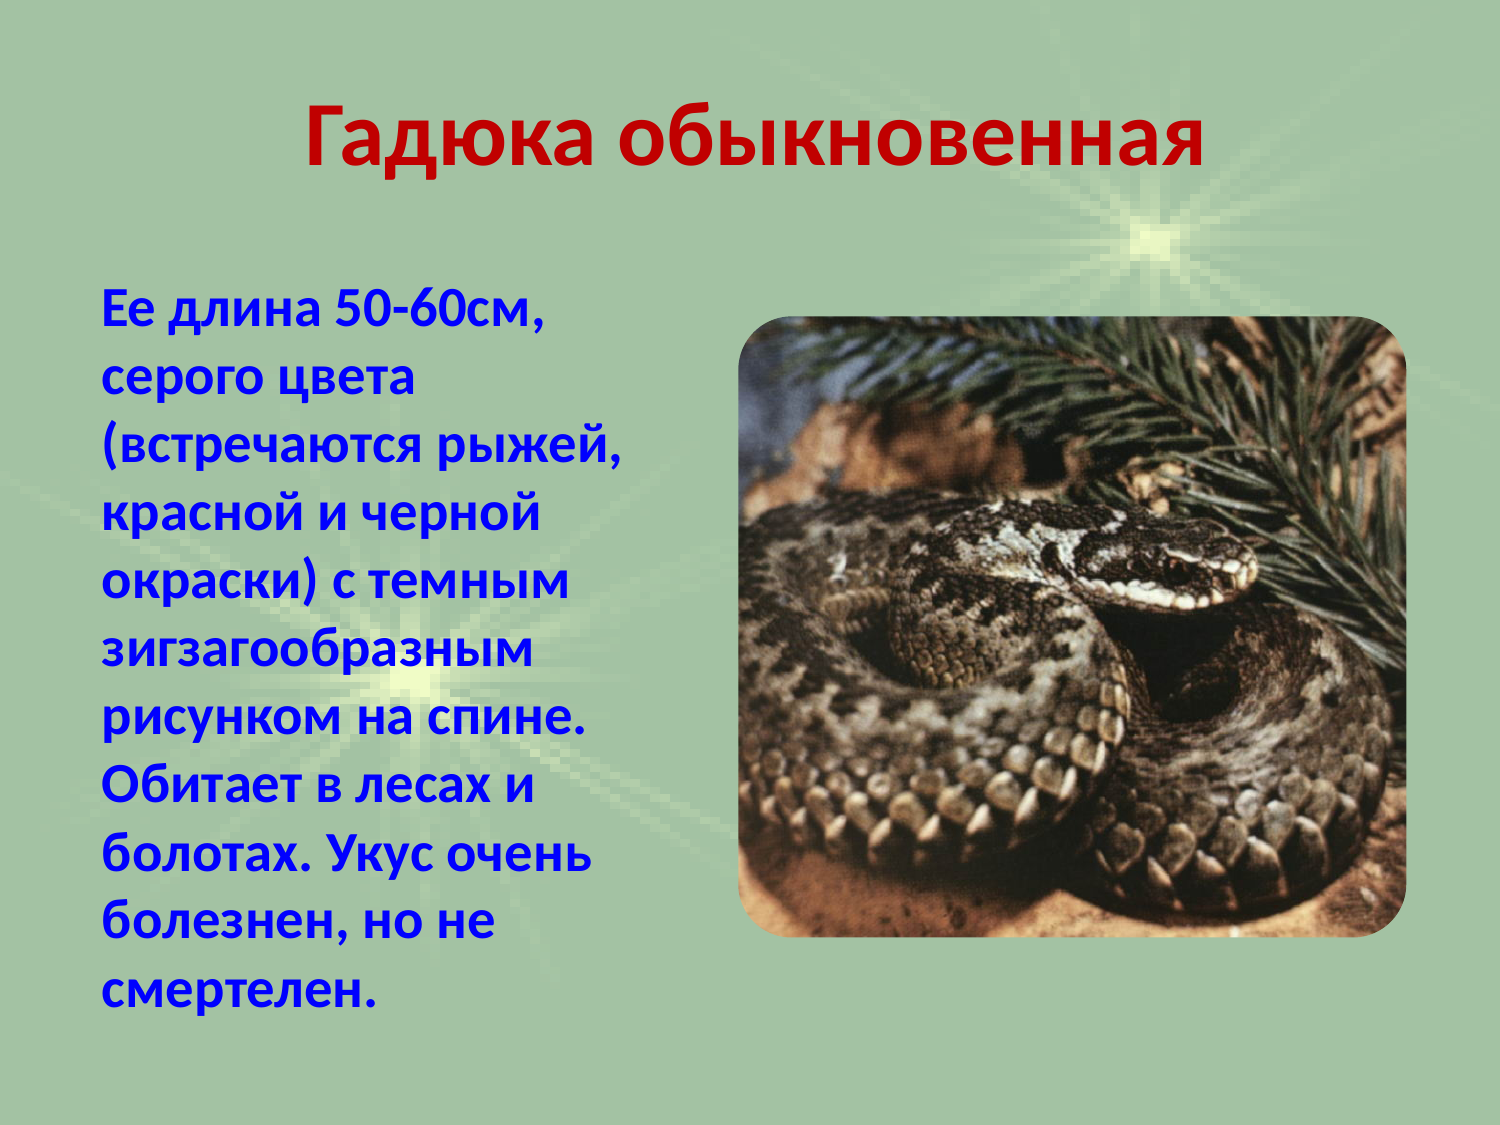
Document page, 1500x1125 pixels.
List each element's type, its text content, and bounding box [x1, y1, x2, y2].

title Гадюка обыкновенная [82, 35, 1432, 223]
list Ее длина 50-60см, серого цвета (встречаются рыжей, красной и черной окраски) с темным зигзагообразным рисунком на спине. Обитает в лесах и болотах. Укус очень болезнен, но не смертелен. [35, 262, 715, 1032]
picture [0, 0, 1500, 1125]
